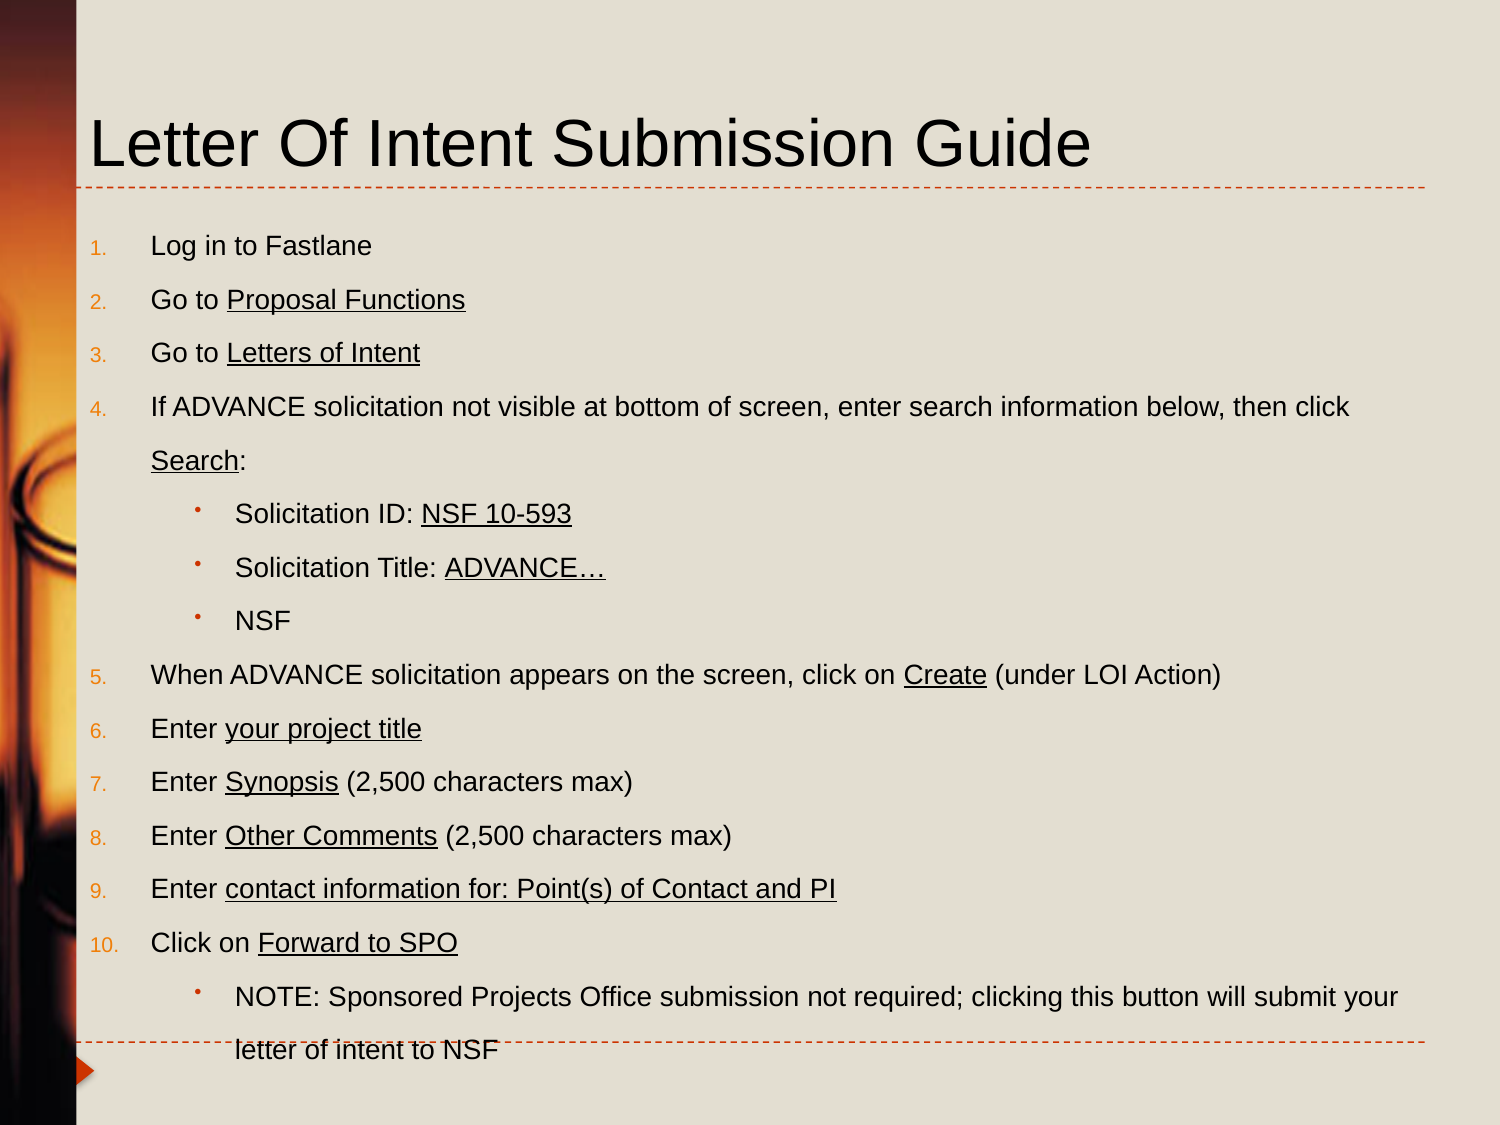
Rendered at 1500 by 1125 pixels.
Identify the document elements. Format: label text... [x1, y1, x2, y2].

picture [0, 0, 77, 1125]
list Log in to Fastlane Go to Proposal Functions Go to Letters of Intent If ADVANCE solicitation not visible at bottom of screen, enter search information below, then click Search: Solicitation ID: NSF 10-593 Solicitation Title: ADVANCE… NSF Organization: Division of Human Resource Development When ADVANCE solicitation appears on the screen, click on Create (under LOI Action) Enter your project title Enter Synopsis (2,500 characters max) Enter Other Comments (2,500 characters max) Enter contact information for: Point(s) of Contact and PI Click on Forward to SPO NOTE: Sponsored Projects Office submission not required; clicking this button will submit your letter of intent to NSF [82, 200, 1425, 1078]
title Letter Of Intent Submission Guide [82, 24, 1425, 188]
